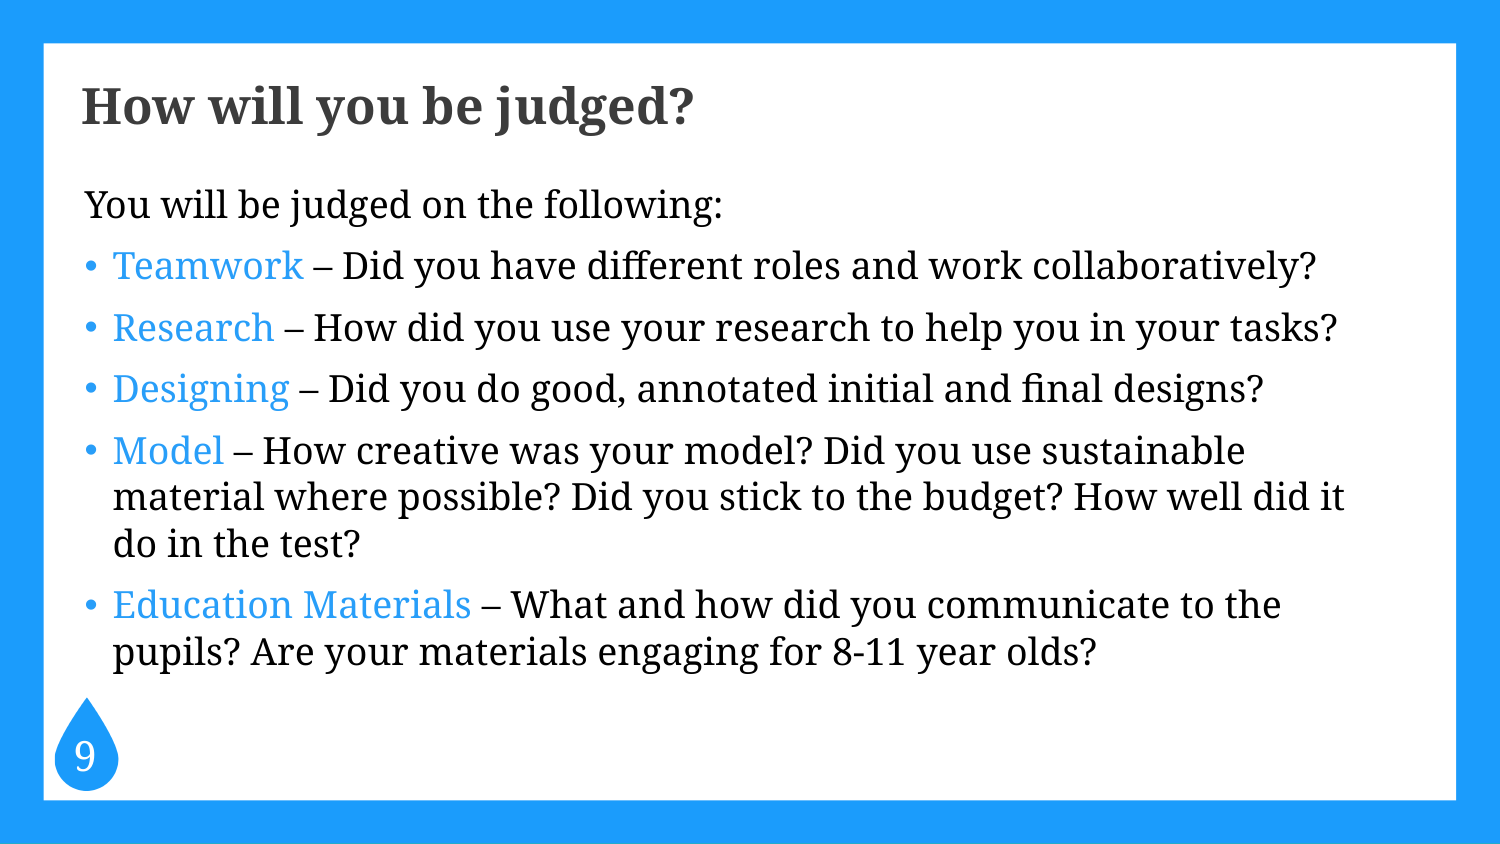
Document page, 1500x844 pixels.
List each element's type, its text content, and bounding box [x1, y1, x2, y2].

text_box How will you be judged? [73, 66, 1049, 142]
text_box [43, 43, 1457, 801]
picture [53, 695, 120, 793]
text_box [0, 0, 1500, 844]
text_box You will be judged on the following: Teamwork – Did you have different roles and work collaboratively? Research – How did you use your research to help you in your tasks? Designing – Did you do good, annotated initial and final designs? Model – How creative was your model? Did you use sustainable material where possible? Did you stick to the budget? How well did it do in the test? Education Materials – What and how did you communicate to the pupils? Are your materials engaging for 8-11 year olds? [77, 171, 1401, 681]
